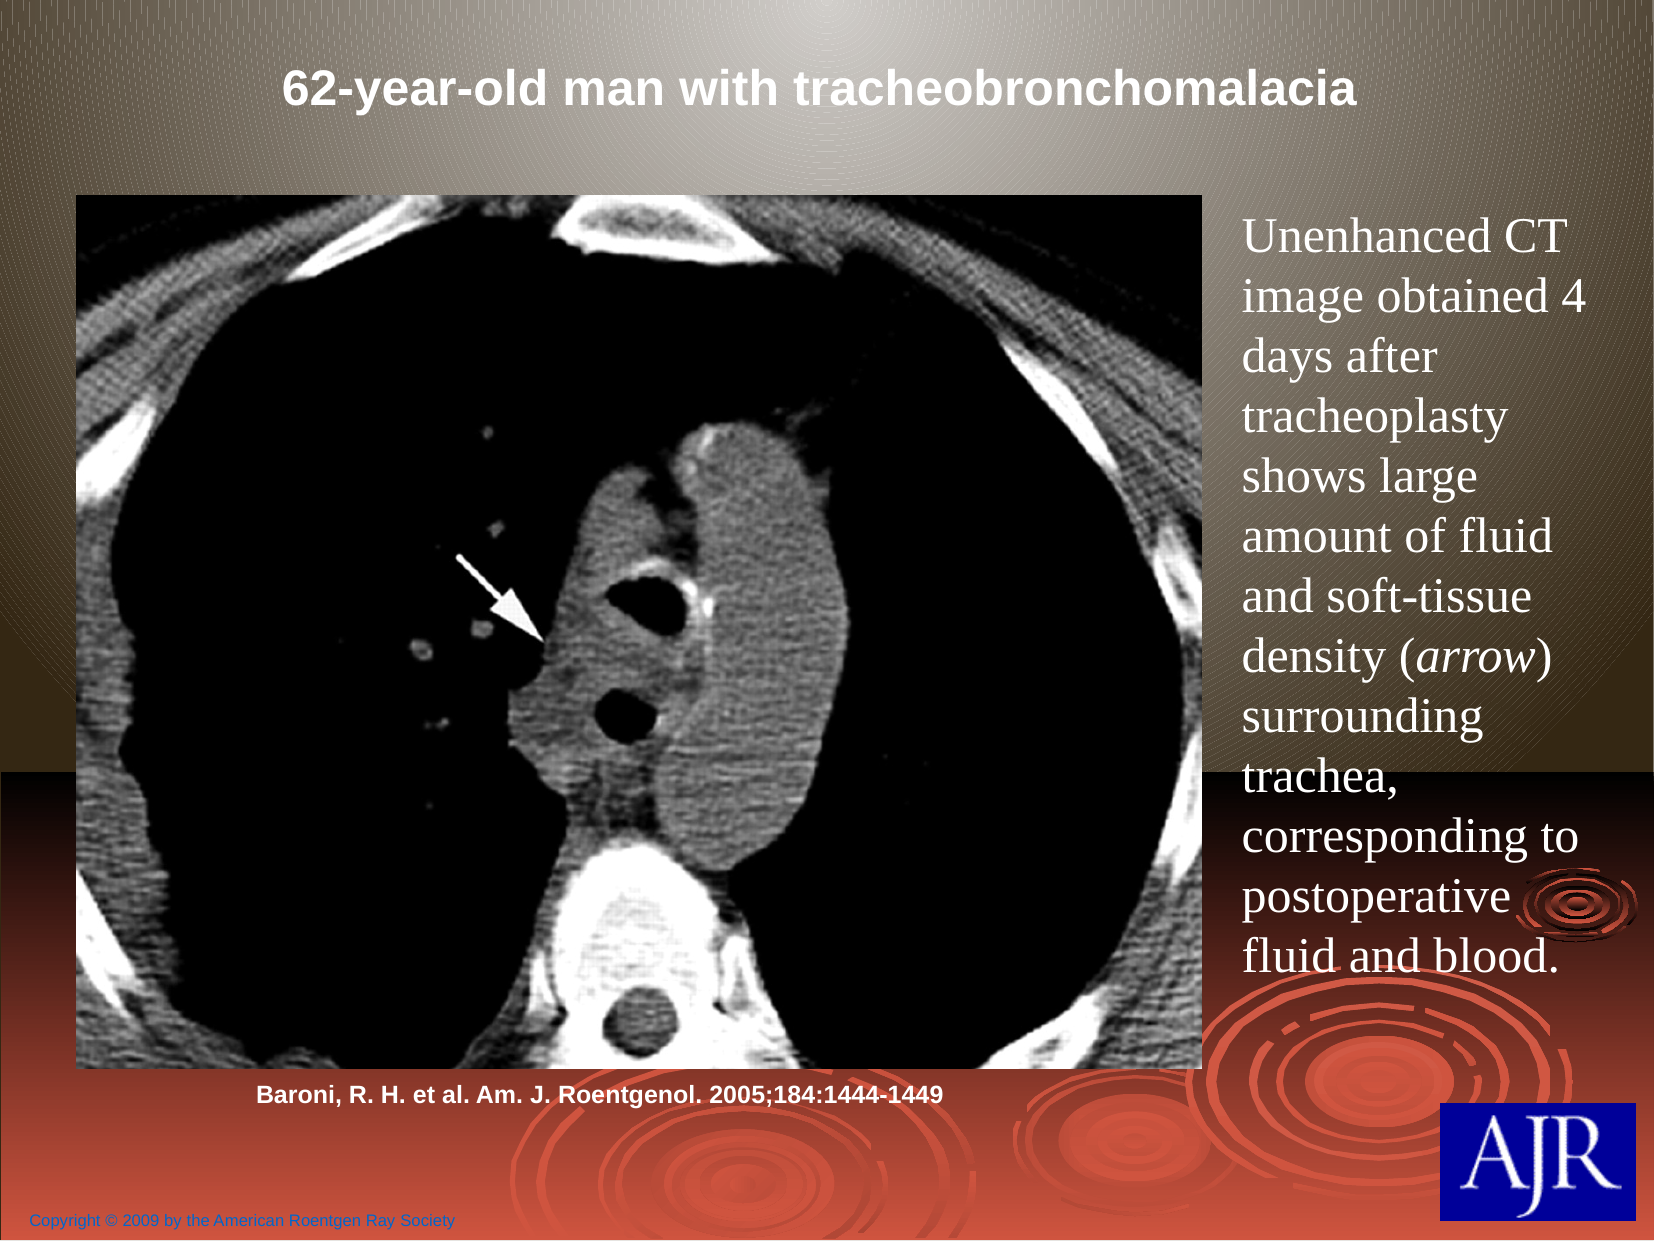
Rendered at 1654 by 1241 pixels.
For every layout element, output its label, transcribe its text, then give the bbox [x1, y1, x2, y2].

picture [76, 195, 1202, 1069]
text_box 62-year-old man with tracheobronchomalacia [29, 59, 1624, 118]
text_box Copyright © 2009 by the American Roentgen Ray Society [29, 1210, 1624, 1231]
text_box Unenhanced CT image obtained 4 days after tracheoplasty shows large amount of fluid and soft-tissue density (arrow) surrounding trachea, corresponding to postoperative fluid and blood. [1226, 195, 1627, 990]
text_box Baroni, R. H. et al. Am. J. Roentgenol. 2005;184:1444-1449 [256, 1080, 1452, 1110]
picture [1440, 1103, 1636, 1221]
